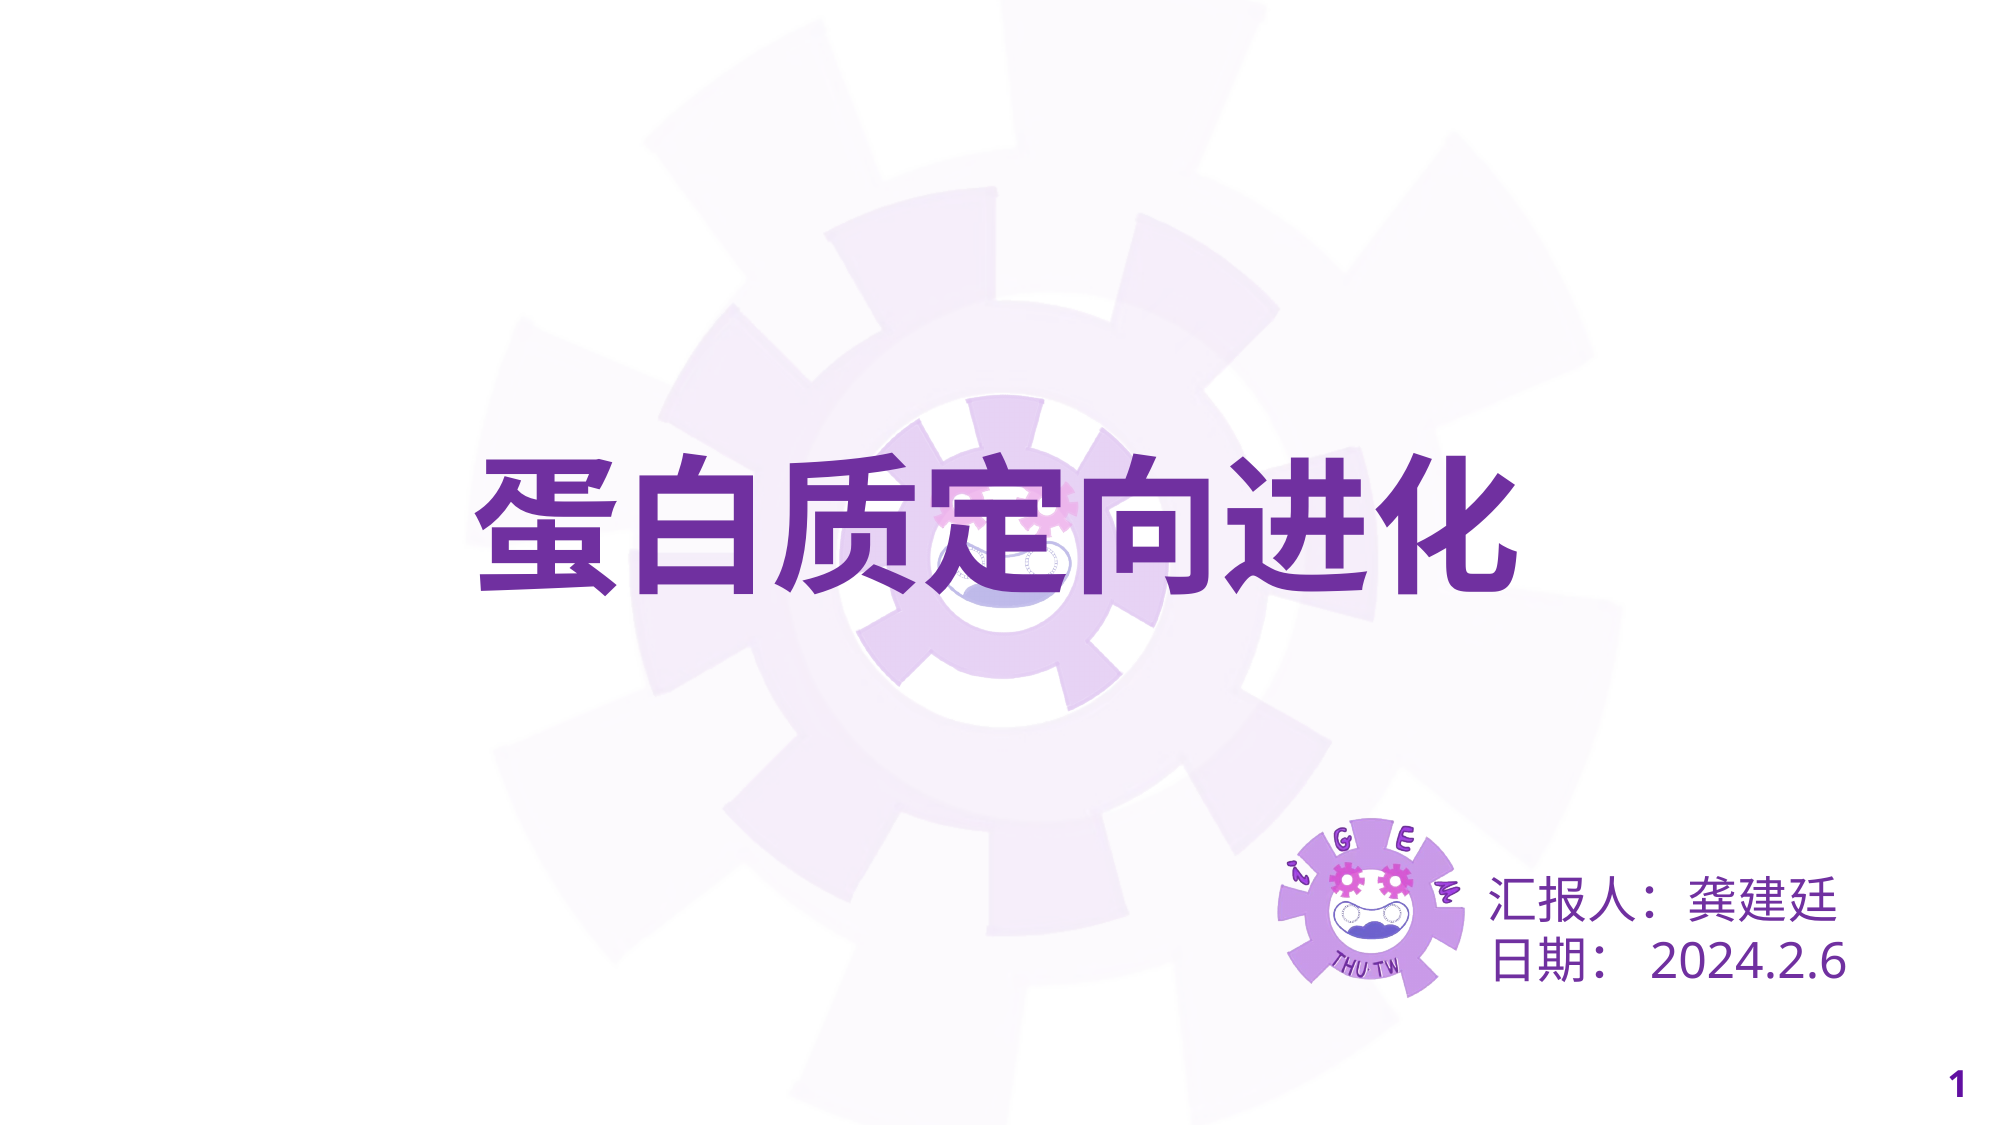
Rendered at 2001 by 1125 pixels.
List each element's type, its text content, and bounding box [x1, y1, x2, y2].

text_box 汇报人：龚建廷 日期：2024.2.6 [1828, 860, 1897, 996]
picture [234, 0, 1828, 1125]
text_box 1 [1828, 1055, 1984, 1116]
